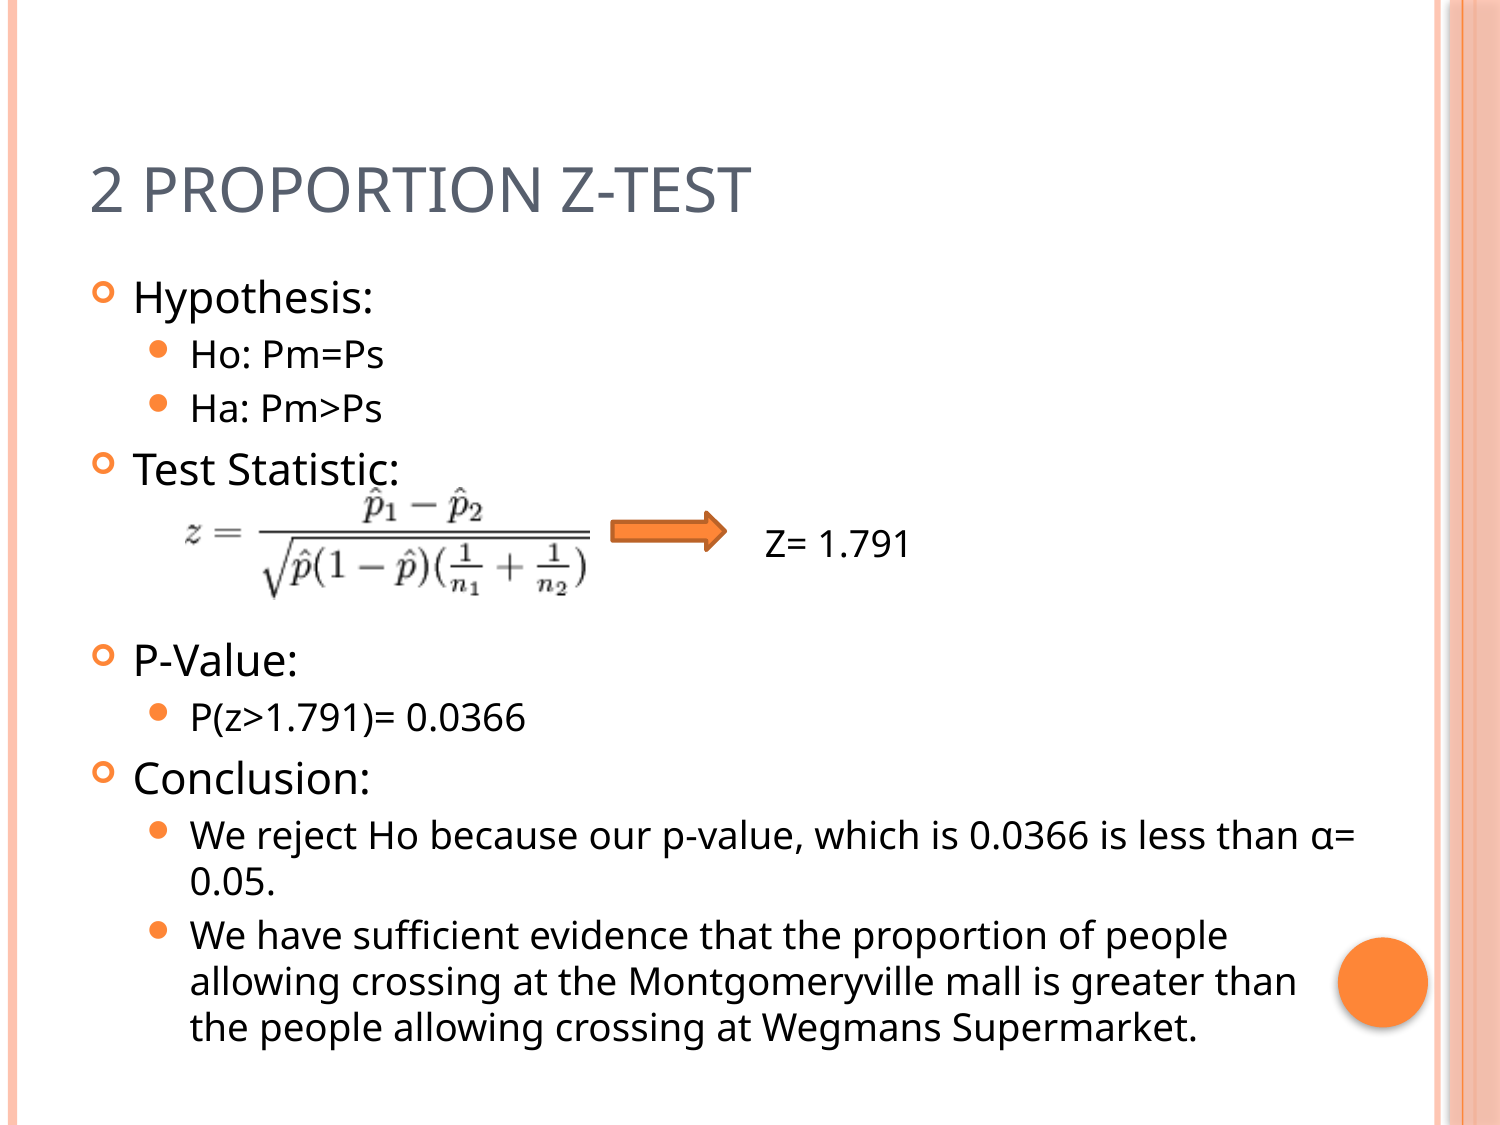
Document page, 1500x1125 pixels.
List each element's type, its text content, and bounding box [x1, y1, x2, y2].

text_box Z= 1.791 [749, 512, 1063, 573]
picture [184, 486, 590, 601]
title 2 Proportion Z-Test [75, 45, 1300, 233]
text_box [610, 510, 728, 552]
list Hypothesis: Ho: Pm=Ps Ha: Pm>Ps Test Statistic: P-Value: P(z>1.791)= 0.0366 Conclusion: We reject Ho because our p-value, which is 0.0366 is less than α= 0.05. We have sufficient evidence that the proportion of people allowing crossing at the Montgomeryville mall is greater than the people allowing crossing at Wegmans Supermarket. [75, 262, 1375, 1062]
